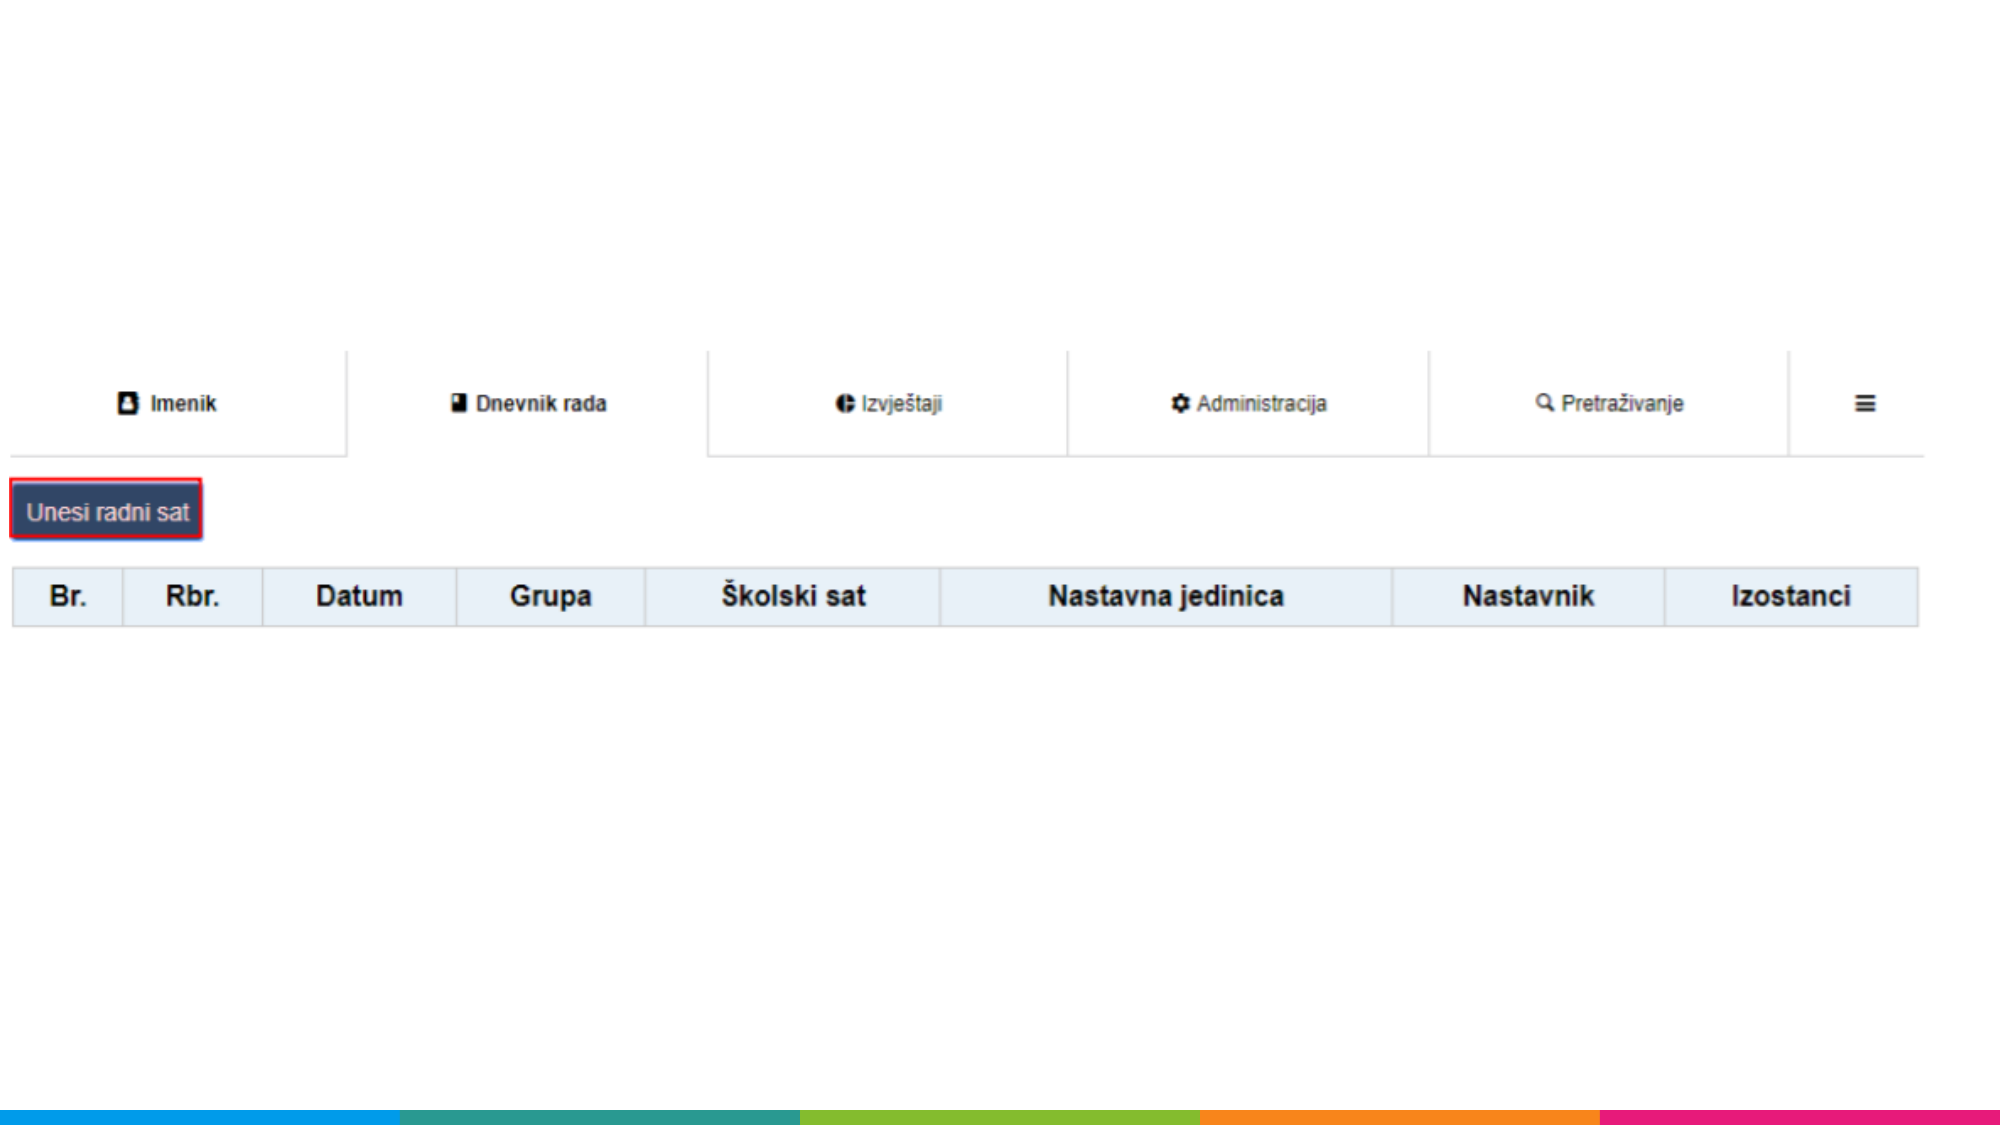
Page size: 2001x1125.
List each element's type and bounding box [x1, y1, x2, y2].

picture [8, 336, 1945, 673]
